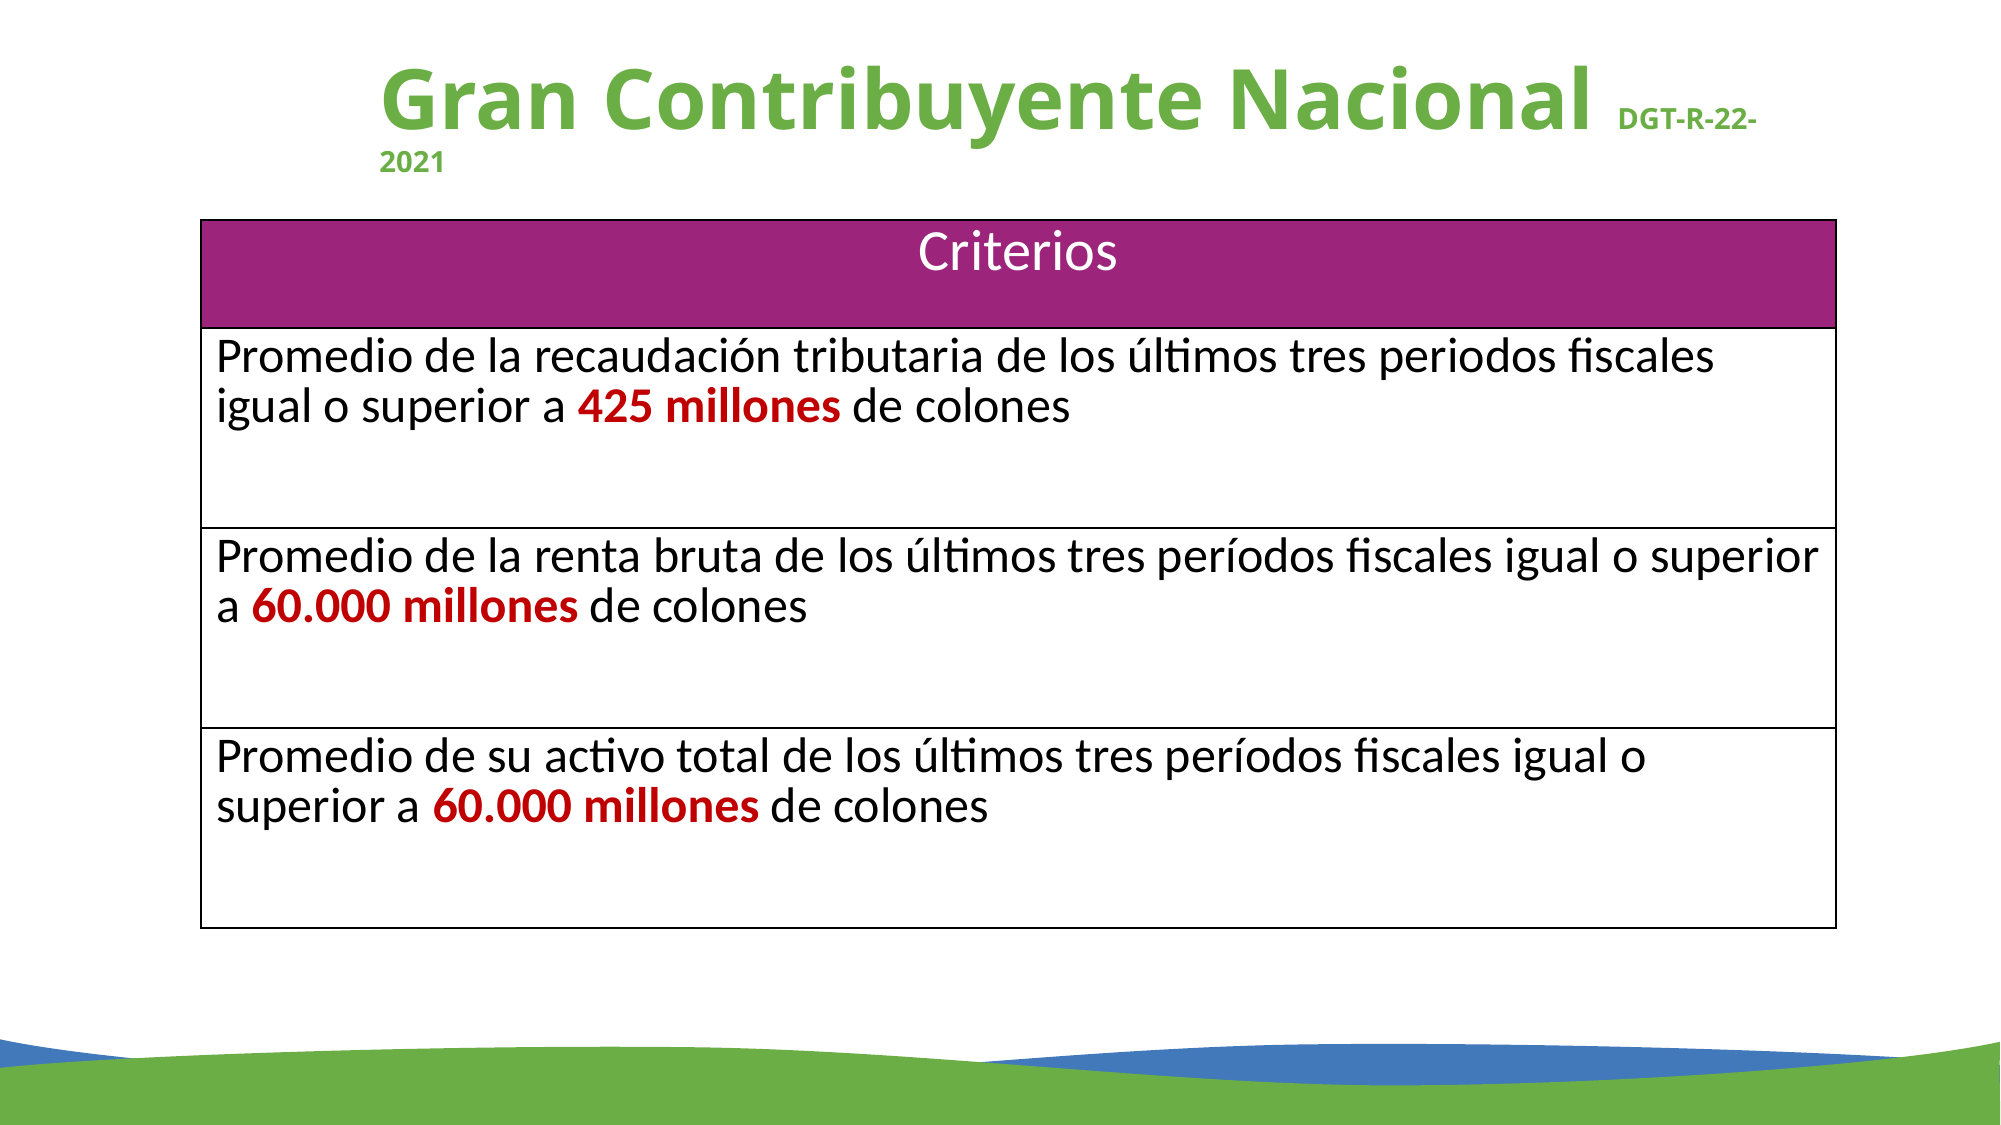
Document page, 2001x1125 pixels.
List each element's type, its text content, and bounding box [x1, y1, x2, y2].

table_cell Promedio de su activo total de los últimos tres períodos fiscales igual o superior a 60.000 millones de colones [202, 729, 1835, 927]
table_header Criterios [202, 221, 1835, 327]
title Gran Contribuyente Nacional DGT-R-22-2021 [364, 59, 1780, 177]
table_cell Promedio de la renta bruta de los últimos tres períodos fiscales igual o superior a 60.000 millones de colones [202, 529, 1835, 727]
table_cell Promedio de la recaudación tributaria de los últimos tres periodos fiscales igual o superior a 425 millones de colones [202, 329, 1835, 527]
